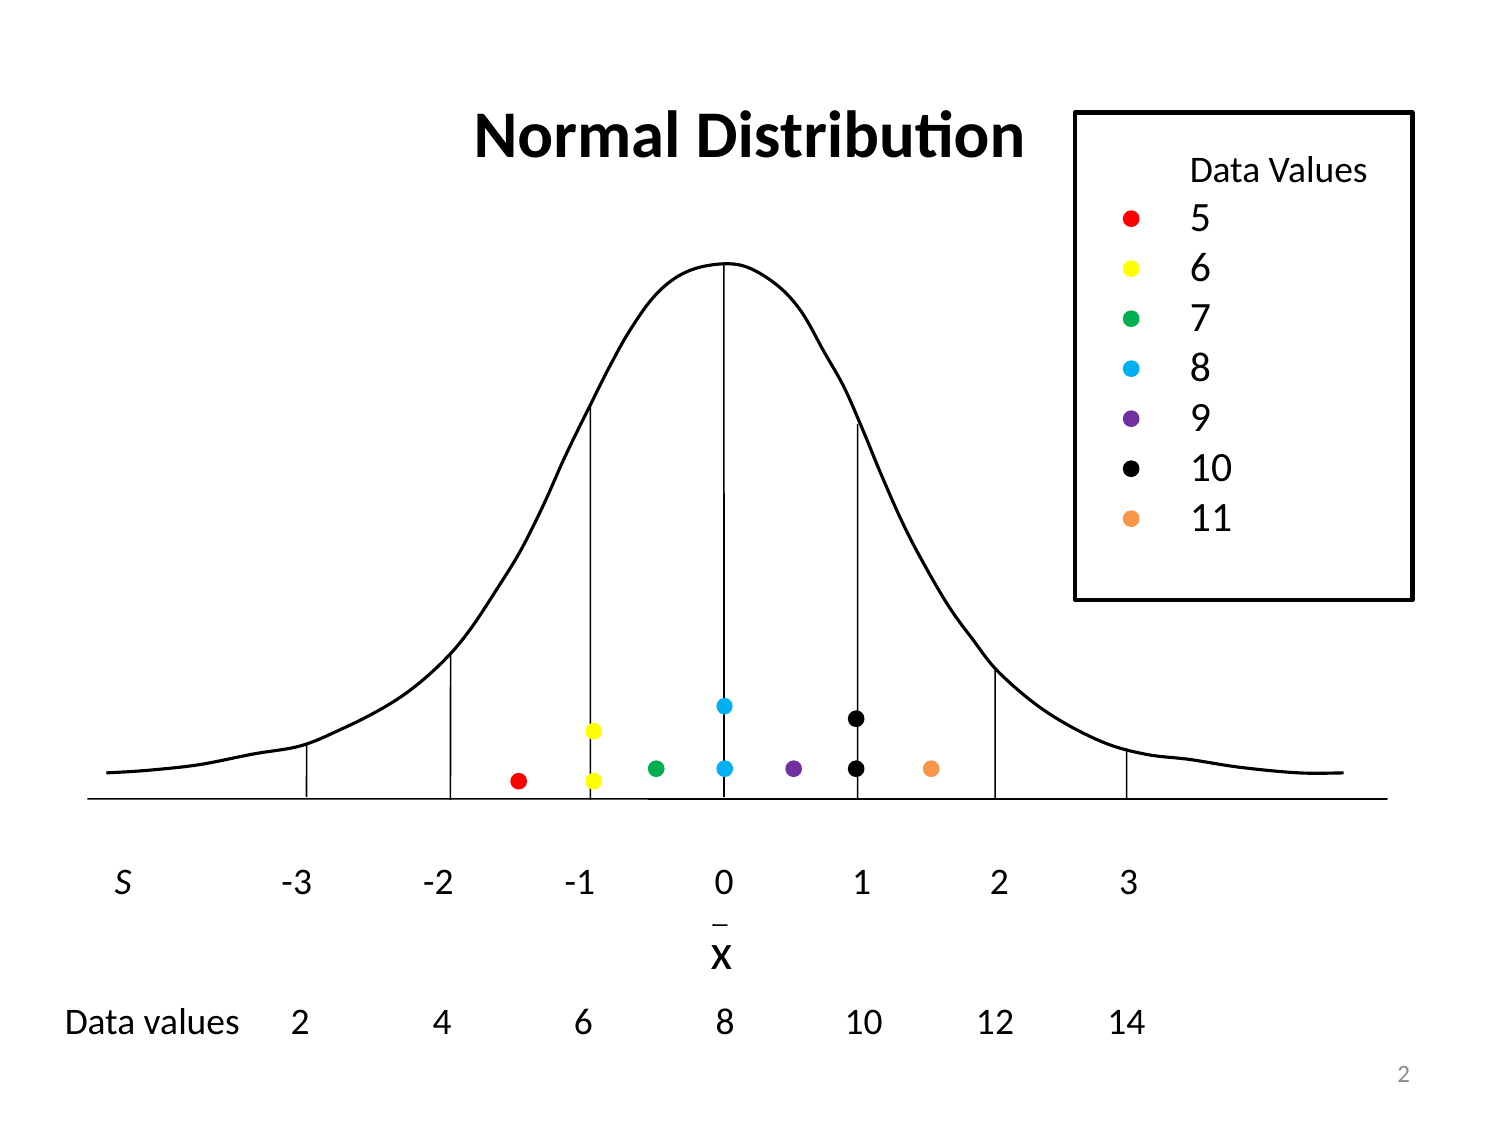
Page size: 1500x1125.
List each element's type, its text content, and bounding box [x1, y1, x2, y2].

title Normal Distribution [112, 75, 1388, 188]
text_box S -3 -2 -1 0 1 2 3 [99, 849, 1363, 910]
text_box Data values 2 4 6 8 10 12 14 [50, 989, 1363, 1050]
slide_number 2 [1074, 1042, 1425, 1103]
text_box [87, 262, 1388, 800]
text_box [1073, 110, 1415, 602]
text_box x [687, 912, 763, 988]
